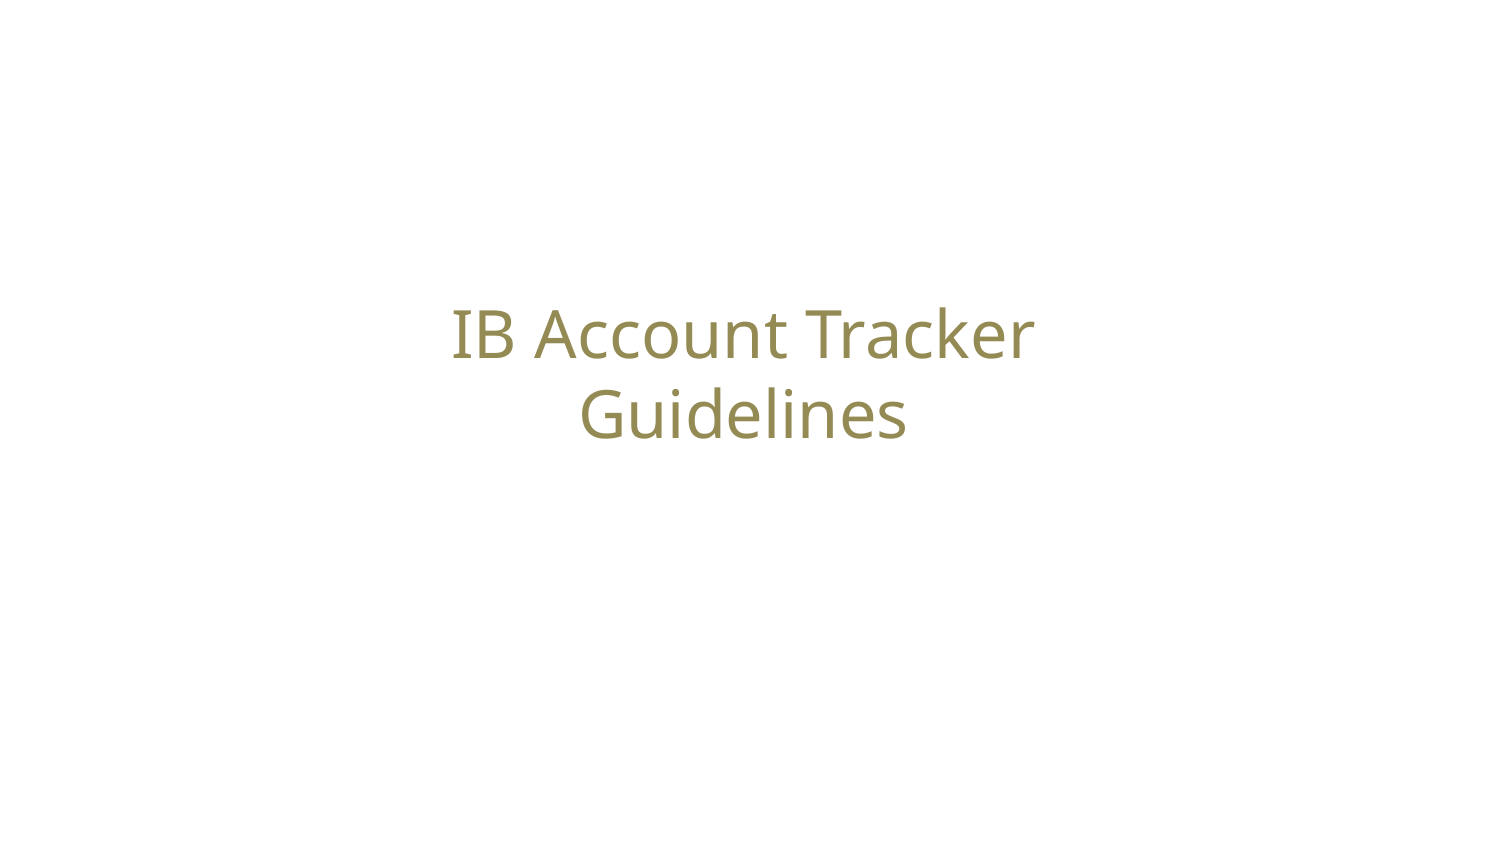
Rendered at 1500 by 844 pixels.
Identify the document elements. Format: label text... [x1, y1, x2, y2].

text_box IB Account Tracker Guidelines [50, 284, 1438, 459]
